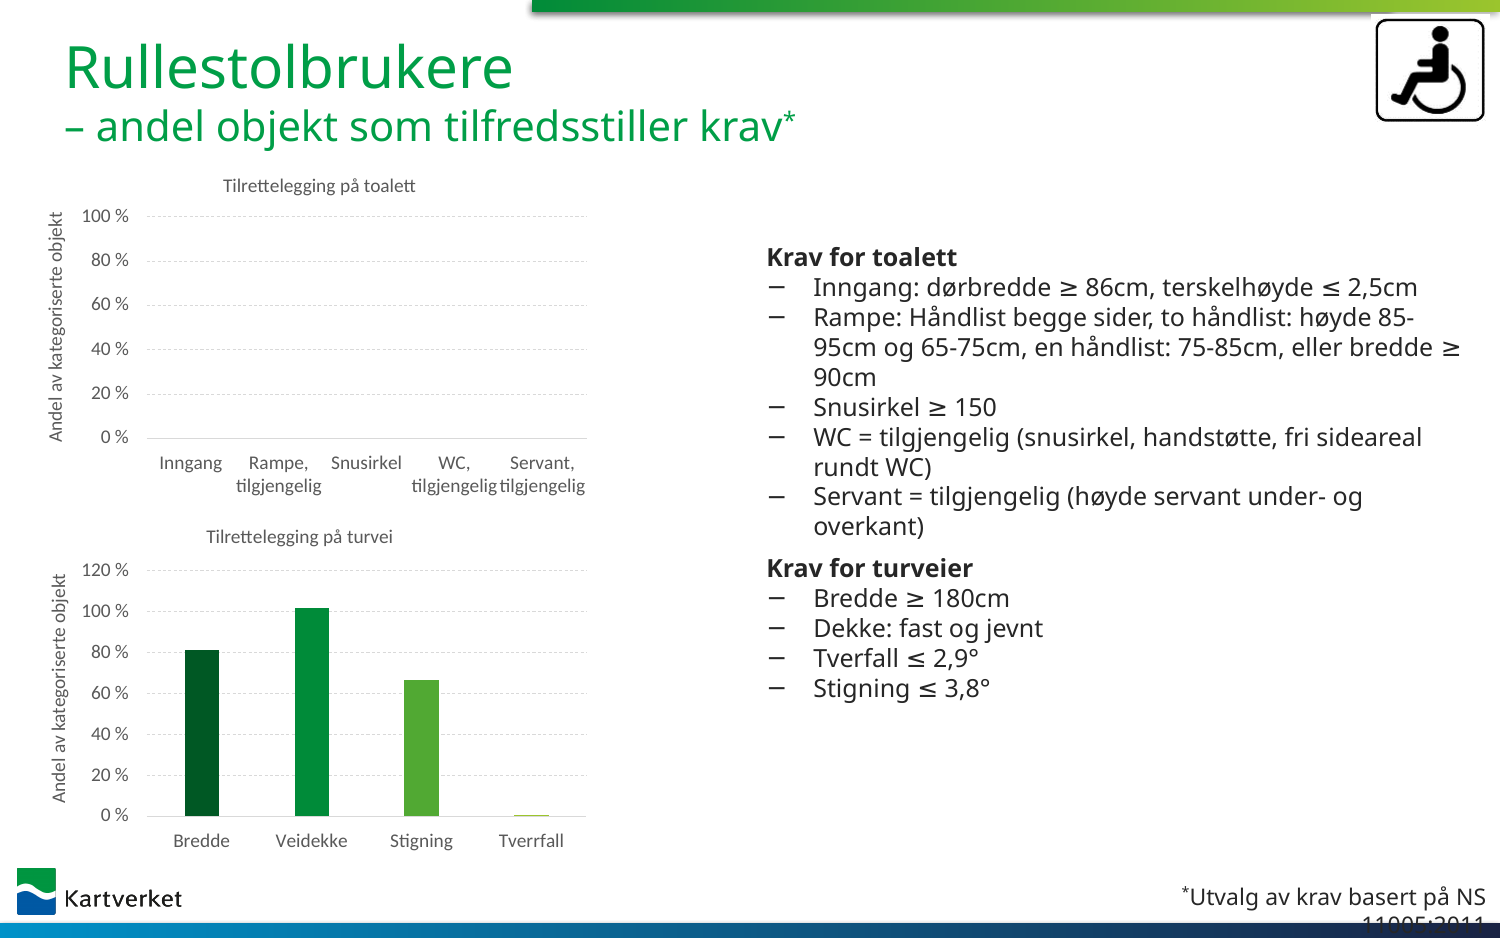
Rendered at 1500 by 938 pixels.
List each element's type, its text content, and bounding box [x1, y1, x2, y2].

picture [41, 166, 598, 505]
text_box Krav for turveier Bredde ≥ 180cm Dekke: fast og jevnt Tverfall ≤ 2,9° Stigning ≤ 3,8° [751, 545, 1483, 710]
text_box *Utvalg av krav basert på NS 11005:2011 [1068, 873, 1500, 938]
picture [1371, 13, 1491, 127]
text_box Rullestolbrukere – andel objekt som tilfredsstiller krav* [49, 14, 1431, 158]
text_box Krav for toalett Inngang: dørbredde ≥ 86cm, terskelhøyde ≤ 2,5cm Rampe: Håndlist begge sider, to håndlist: høyde 85-95cm og 65-75cm, en håndlist: 75-85cm, eller bredde ≥ 90cm Snusirkel ≥ 150 WC = tilgjengelig (snusirkel, handstøtte, fri sideareal rundt WC) Servant = tilgjengelig (høyde servant under- og overkant) [751, 234, 1483, 545]
picture [41, 520, 598, 859]
